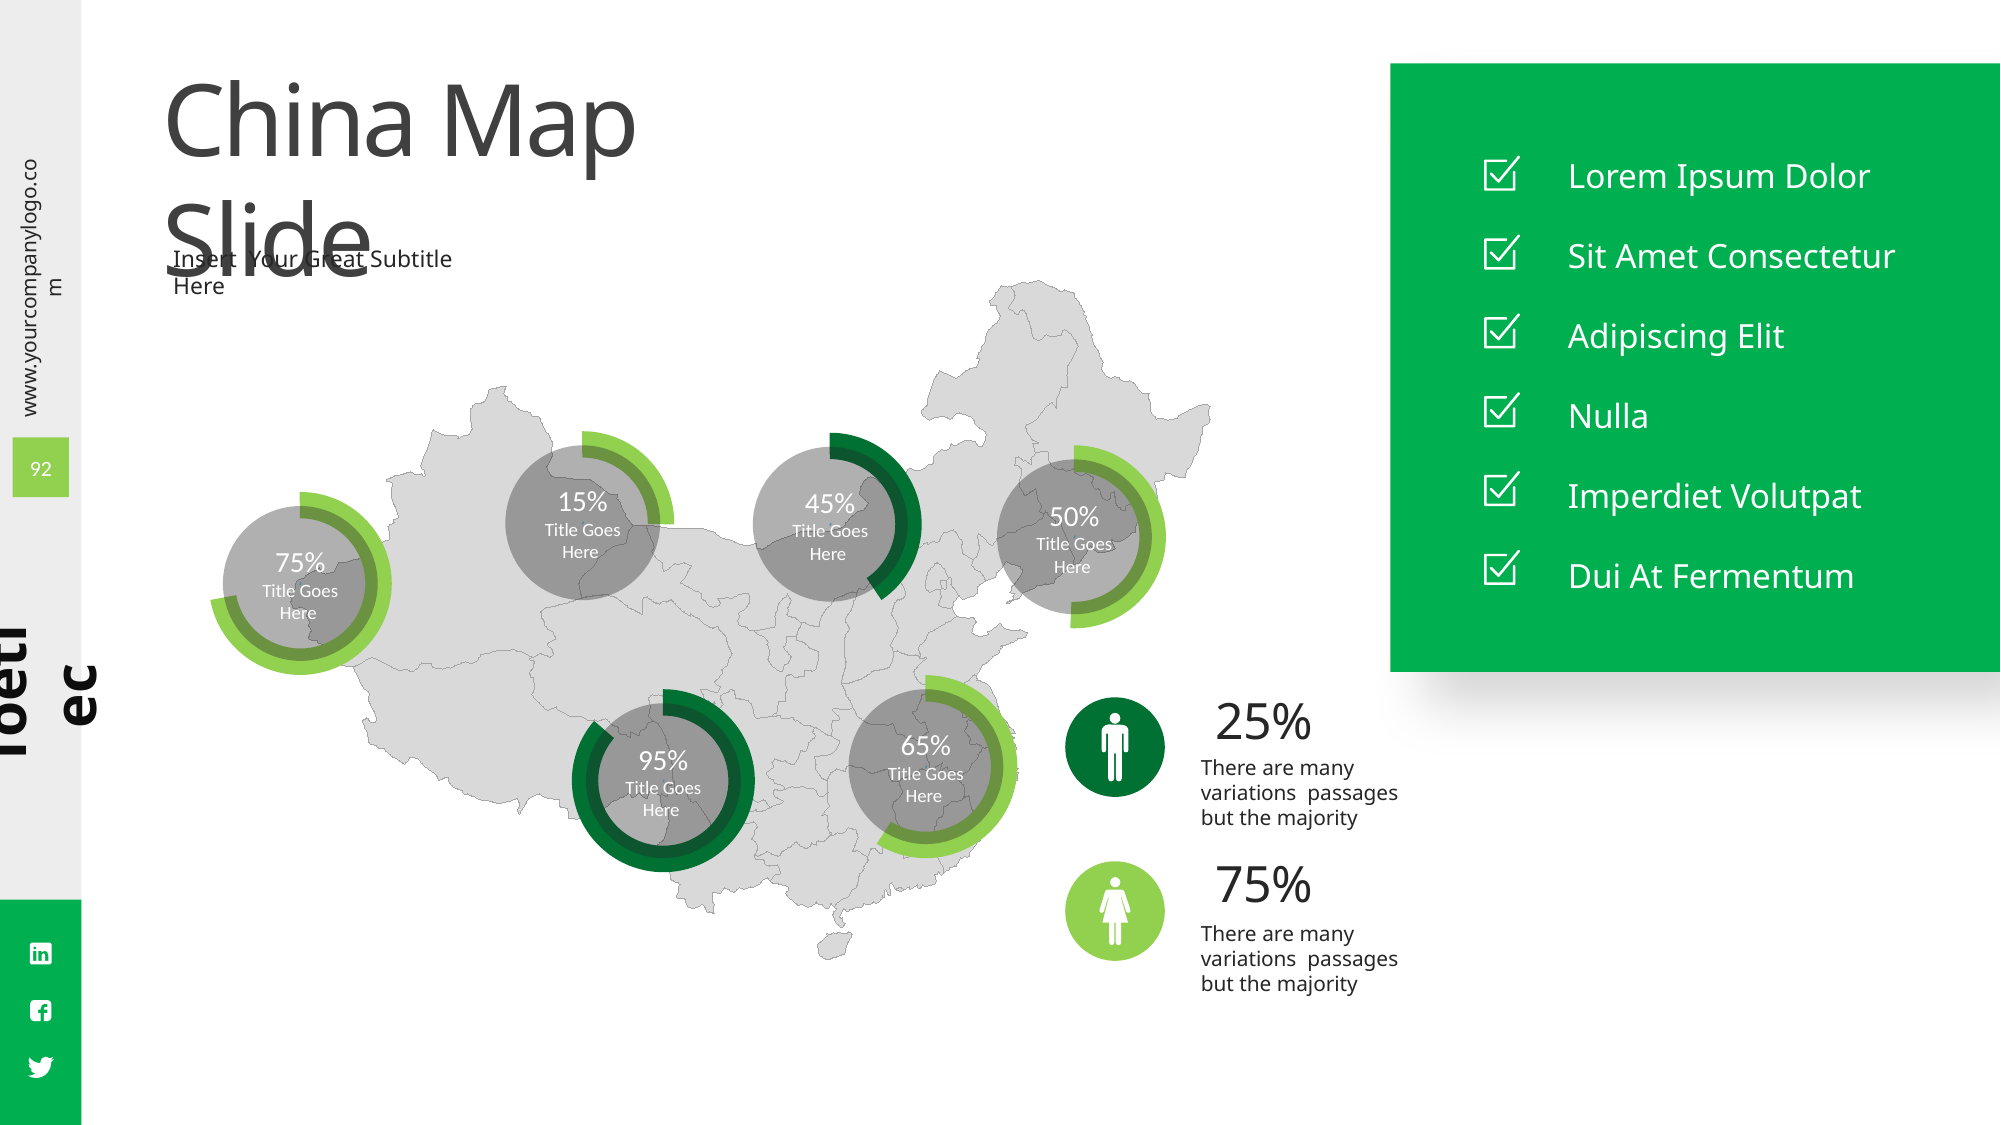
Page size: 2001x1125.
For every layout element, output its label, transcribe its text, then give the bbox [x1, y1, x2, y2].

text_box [1065, 697, 1165, 797]
text_box 75% [1215, 852, 1314, 913]
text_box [1065, 861, 1165, 961]
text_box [1484, 550, 1520, 585]
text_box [1484, 313, 1520, 349]
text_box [1484, 471, 1520, 507]
text_box There are many variations passages but the majority [1200, 920, 1415, 996]
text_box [1484, 234, 1520, 270]
text_box Lorem Ipsum Dolor Sit Amet Consectetur Adipiscing Elit Nulla Imperdiet Volutpat Dui At Fermentum [1553, 108, 1972, 603]
text_box [1389, 62, 2000, 673]
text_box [1484, 392, 1520, 428]
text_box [289, 280, 1210, 960]
text_box Insert Your Great Subtitle Here [158, 237, 512, 307]
text_box 25% [1215, 689, 1314, 750]
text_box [1484, 155, 1520, 191]
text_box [208, 431, 1166, 873]
slide_number 92 [12, 437, 69, 498]
text_box There are many variations passages but the majority [1210, 754, 1415, 830]
text_box China Map Slide [147, 116, 677, 236]
